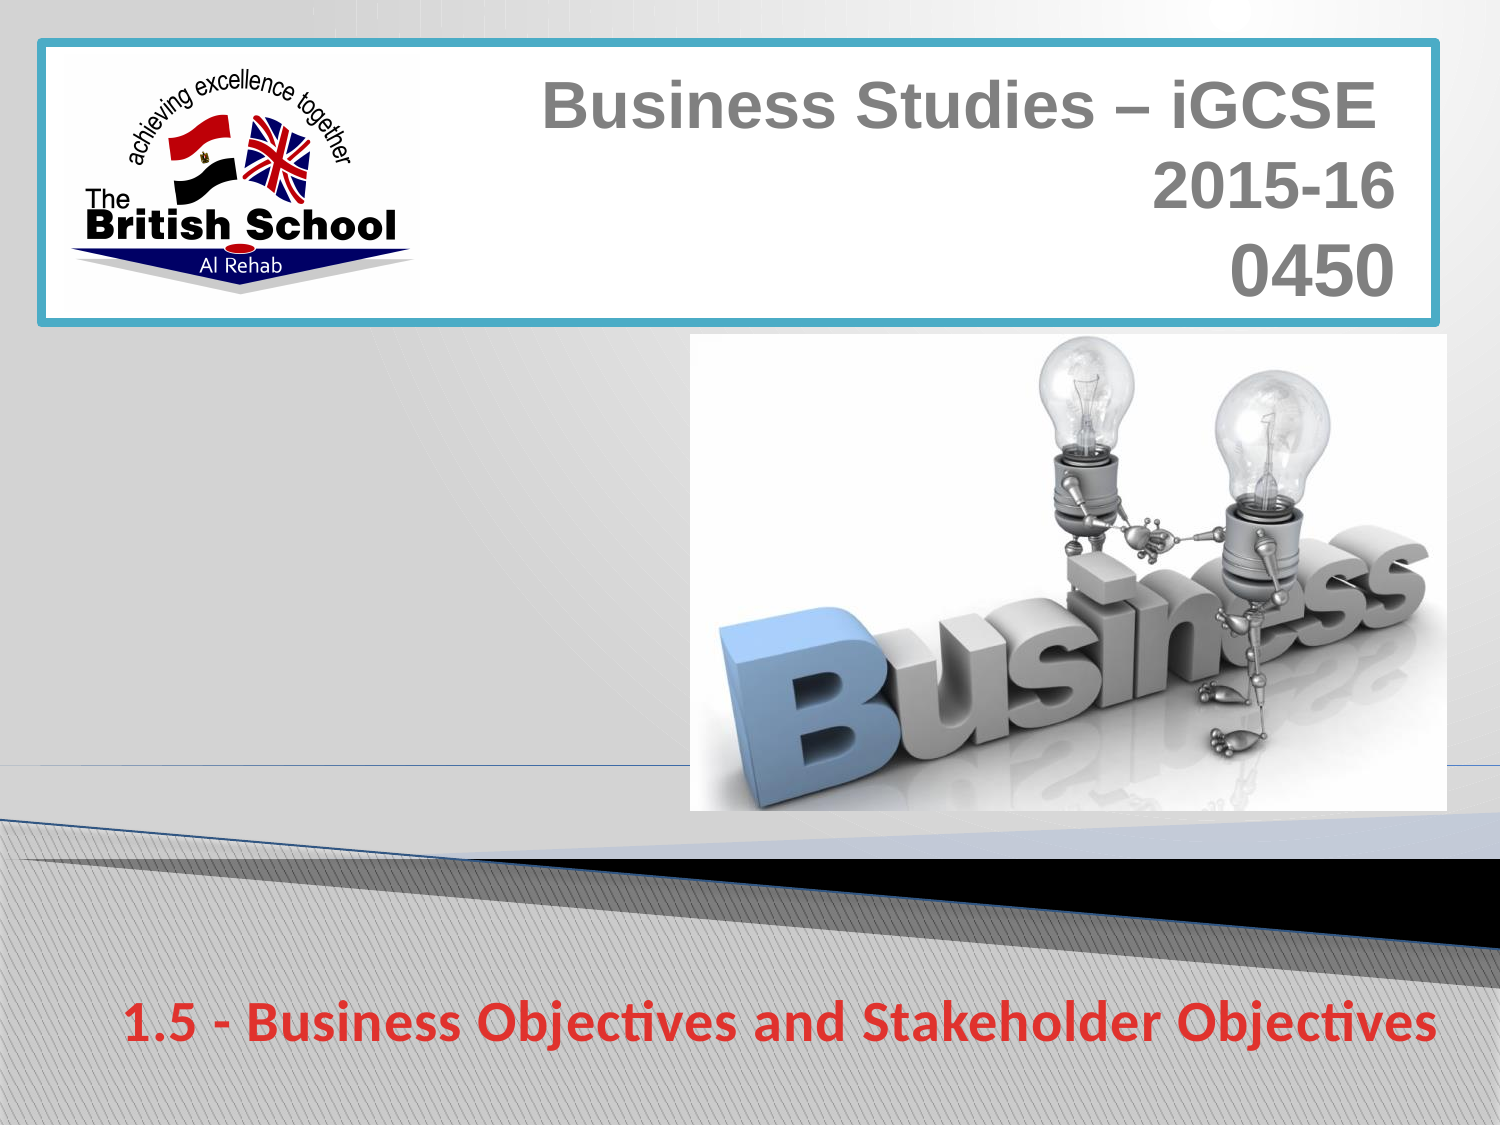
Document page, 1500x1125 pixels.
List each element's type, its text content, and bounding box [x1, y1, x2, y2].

subtitle 1.5 - Business Objectives and Stakeholder Objectives [41, 975, 1459, 1103]
text_box Business Studies – iGCSE 2015-16 0450 [420, 54, 1412, 320]
picture [5, 859, 1500, 989]
text_box [37, 38, 1440, 327]
picture [64, 54, 420, 312]
picture [690, 334, 1448, 811]
